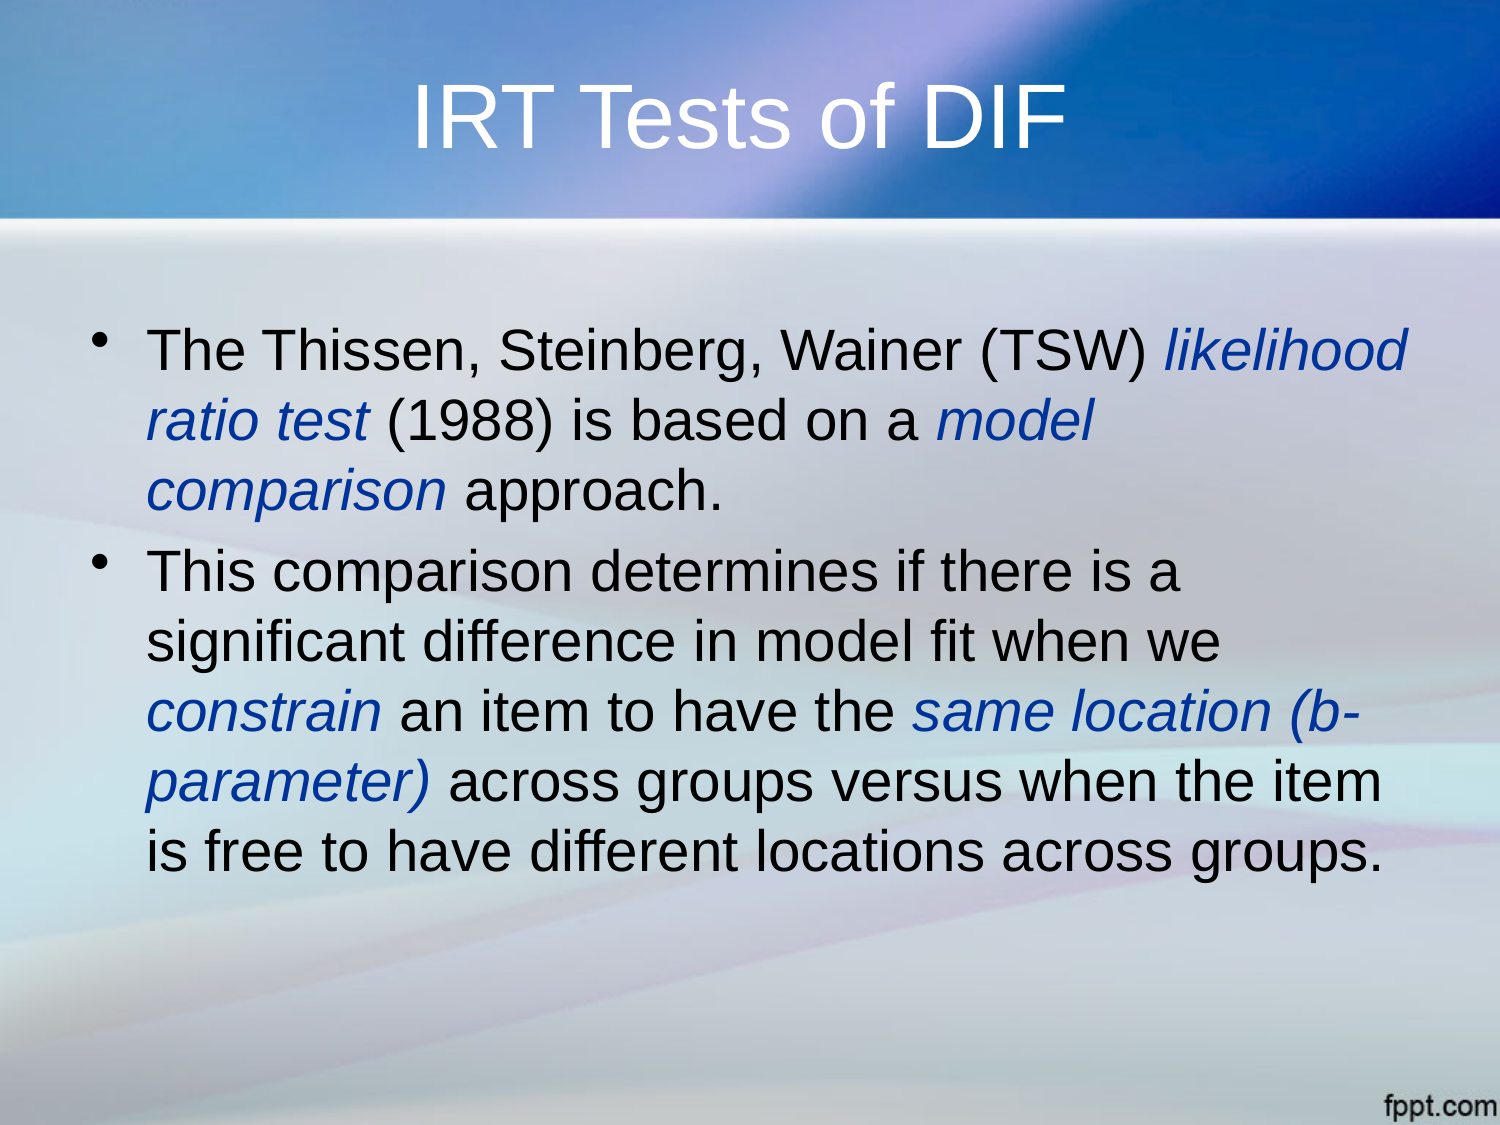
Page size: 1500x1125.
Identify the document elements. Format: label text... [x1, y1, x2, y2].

title IRT Tests of DIF [64, 31, 1415, 192]
picture [0, 0, 1500, 1125]
list The Thissen, Steinberg, Wainer (TSW) likelihood ratio test (1988) is based on a model comparison approach. This comparison determines if there is a significant difference in model fit when we constrain an item to have the same location (b-parameter) across groups versus when the item is free to have different locations across groups. [75, 304, 1425, 1047]
